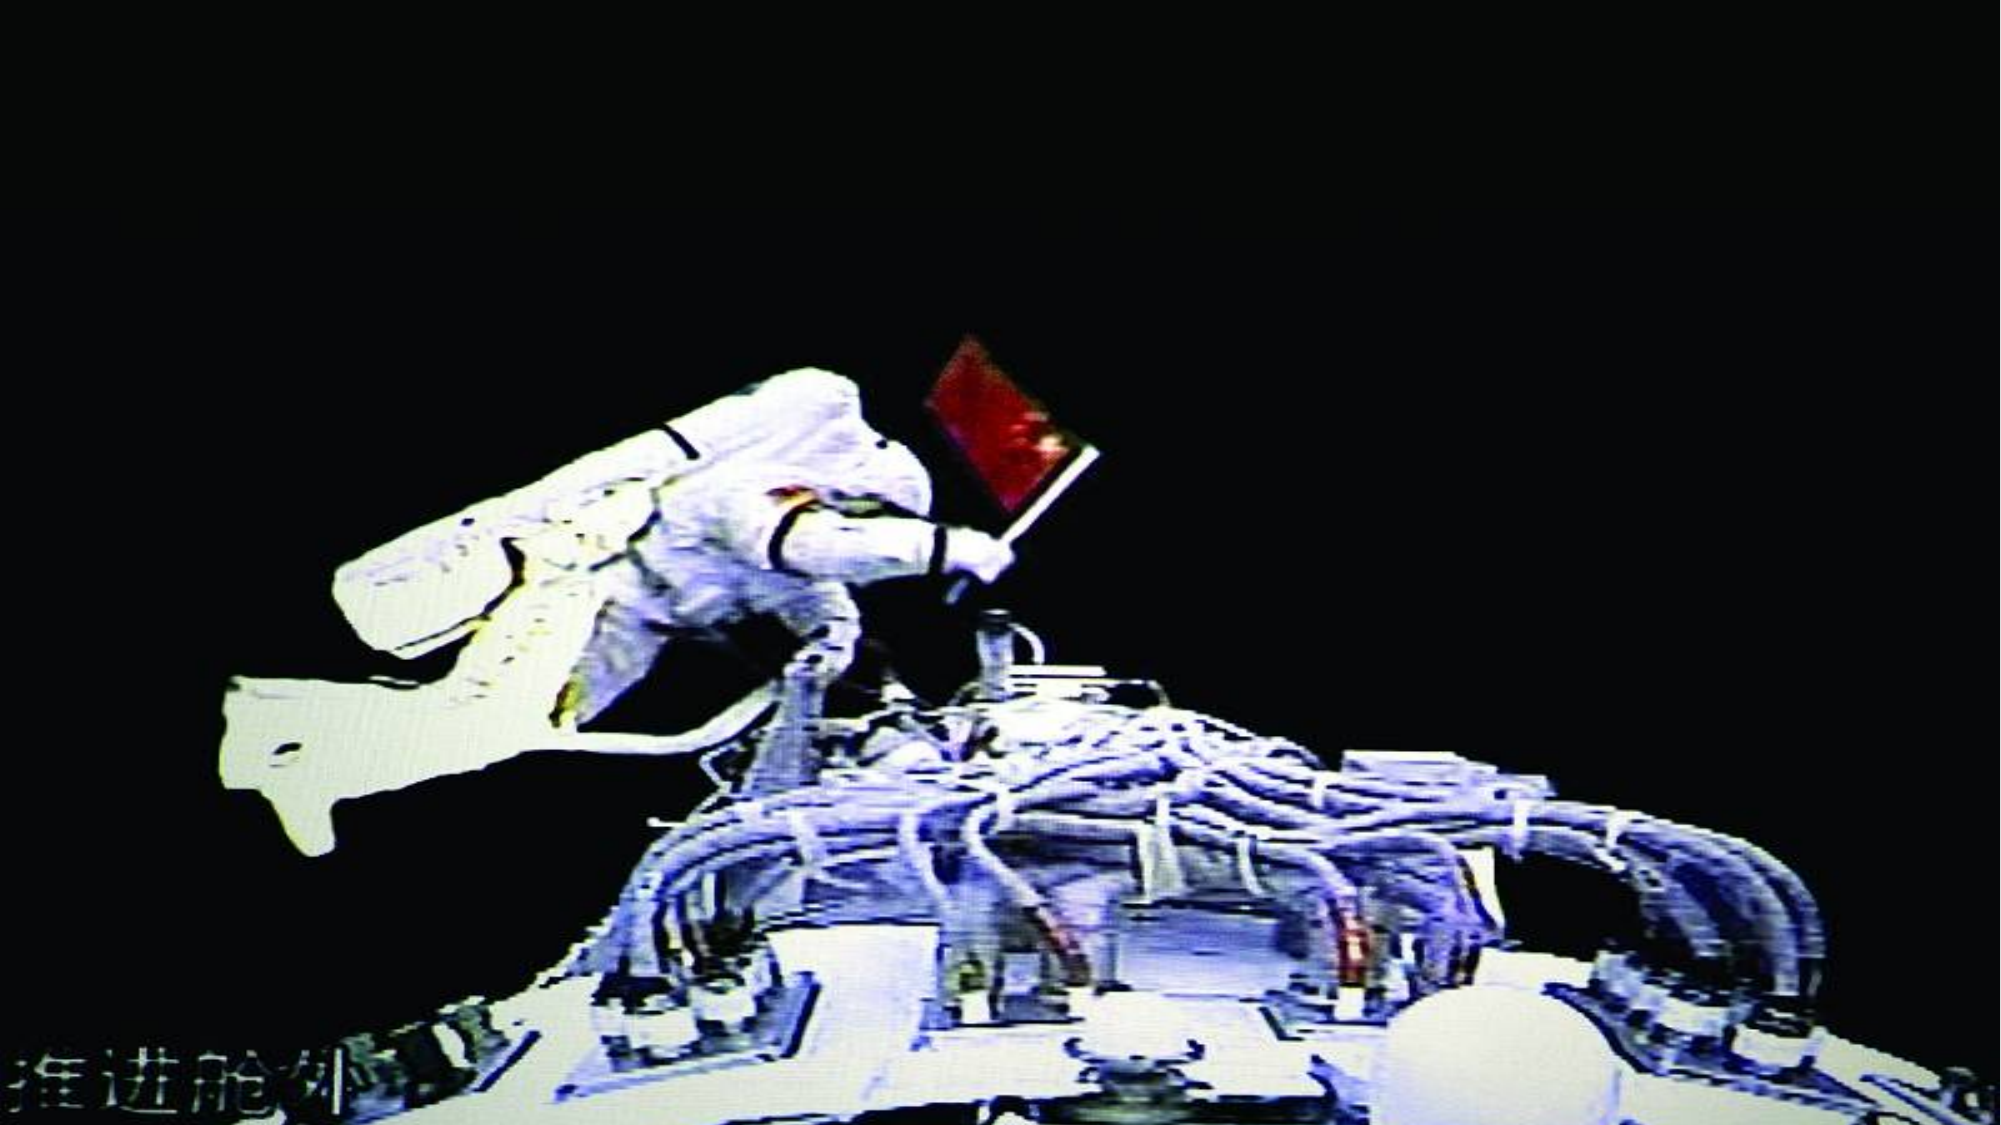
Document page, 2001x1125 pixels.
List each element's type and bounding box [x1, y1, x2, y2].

list [0, 0, 2000, 1125]
